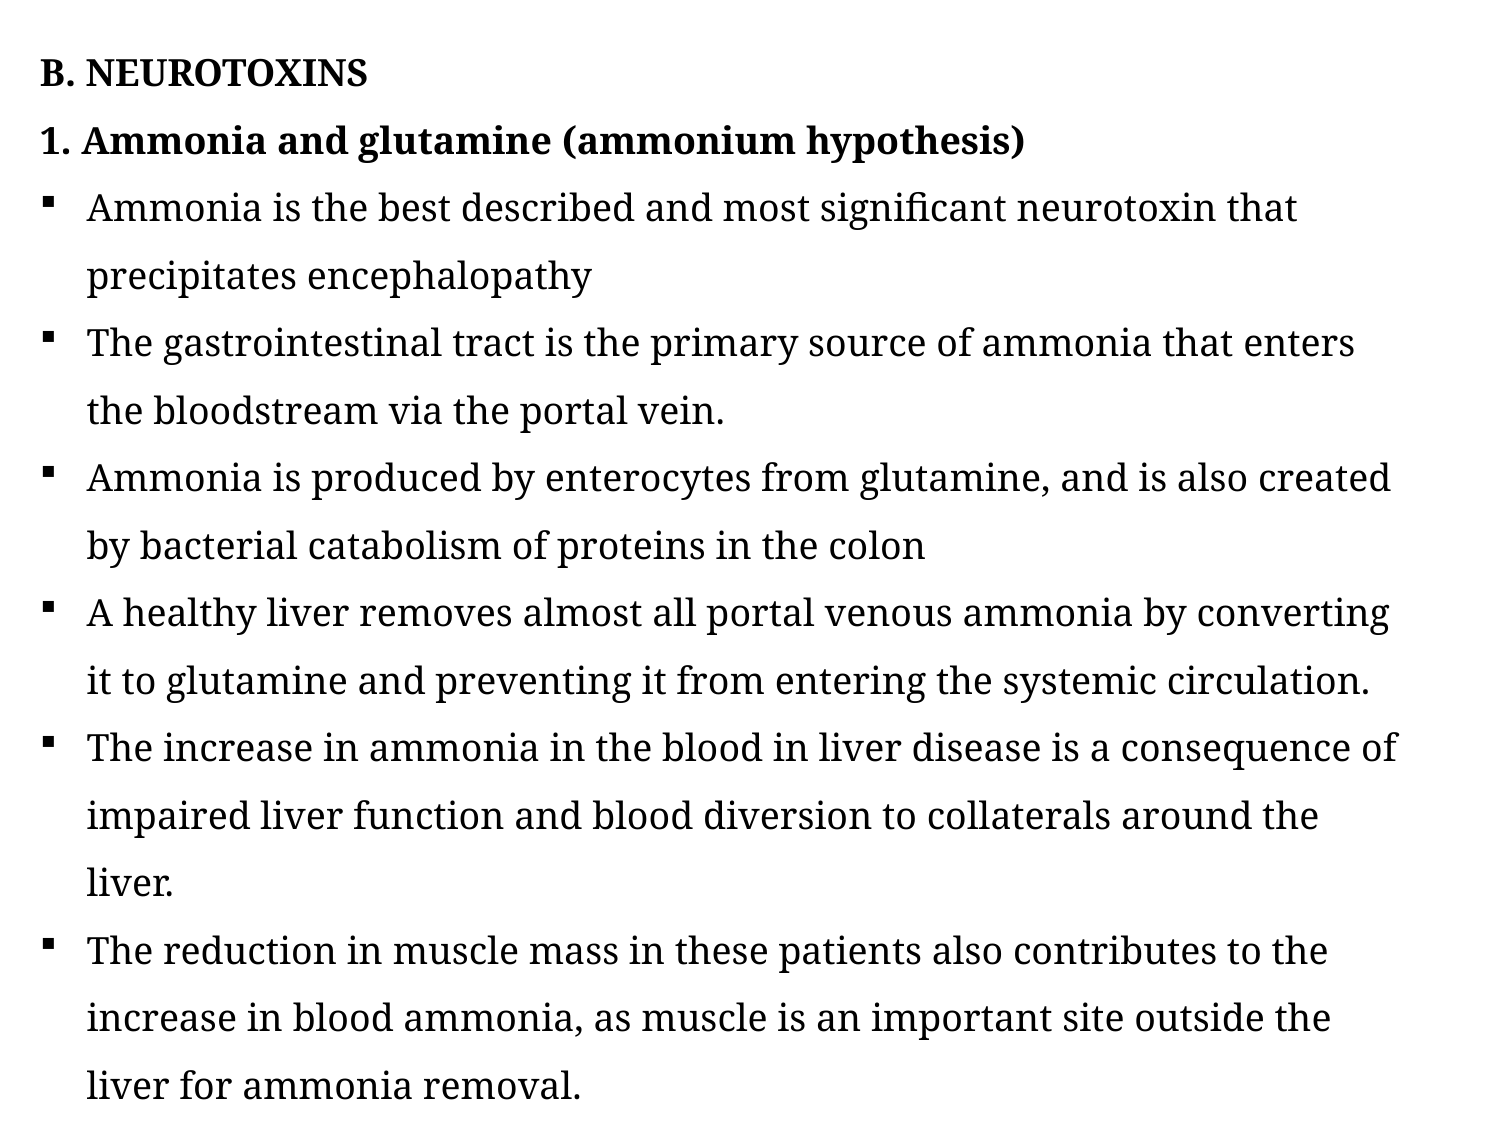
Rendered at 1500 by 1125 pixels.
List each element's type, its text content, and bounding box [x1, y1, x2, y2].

text_box B. NEUROTOXINS 1. Ammonia and glutamine (ammonium hypothesis) Ammonia is the best described and most significant neurotoxin that precipitates encephalopathy The gastrointestinal tract is the primary source of ammonia that enters the bloodstream via the portal vein. Ammonia is produced by enterocytes from glutamine, and is also created by bacterial catabolism of proteins in the colon A healthy liver removes almost all portal venous ammonia by converting it to glutamine and preventing it from entering the systemic circulation. The increase in ammonia in the blood in liver disease is a consequence of impaired liver function and blood diversion to collaterals around the liver. The reduction in muscle mass in these patients also contributes to the increase in blood ammonia, as muscle is an important site outside the liver for ammonia removal. [24, 19, 1425, 1114]
